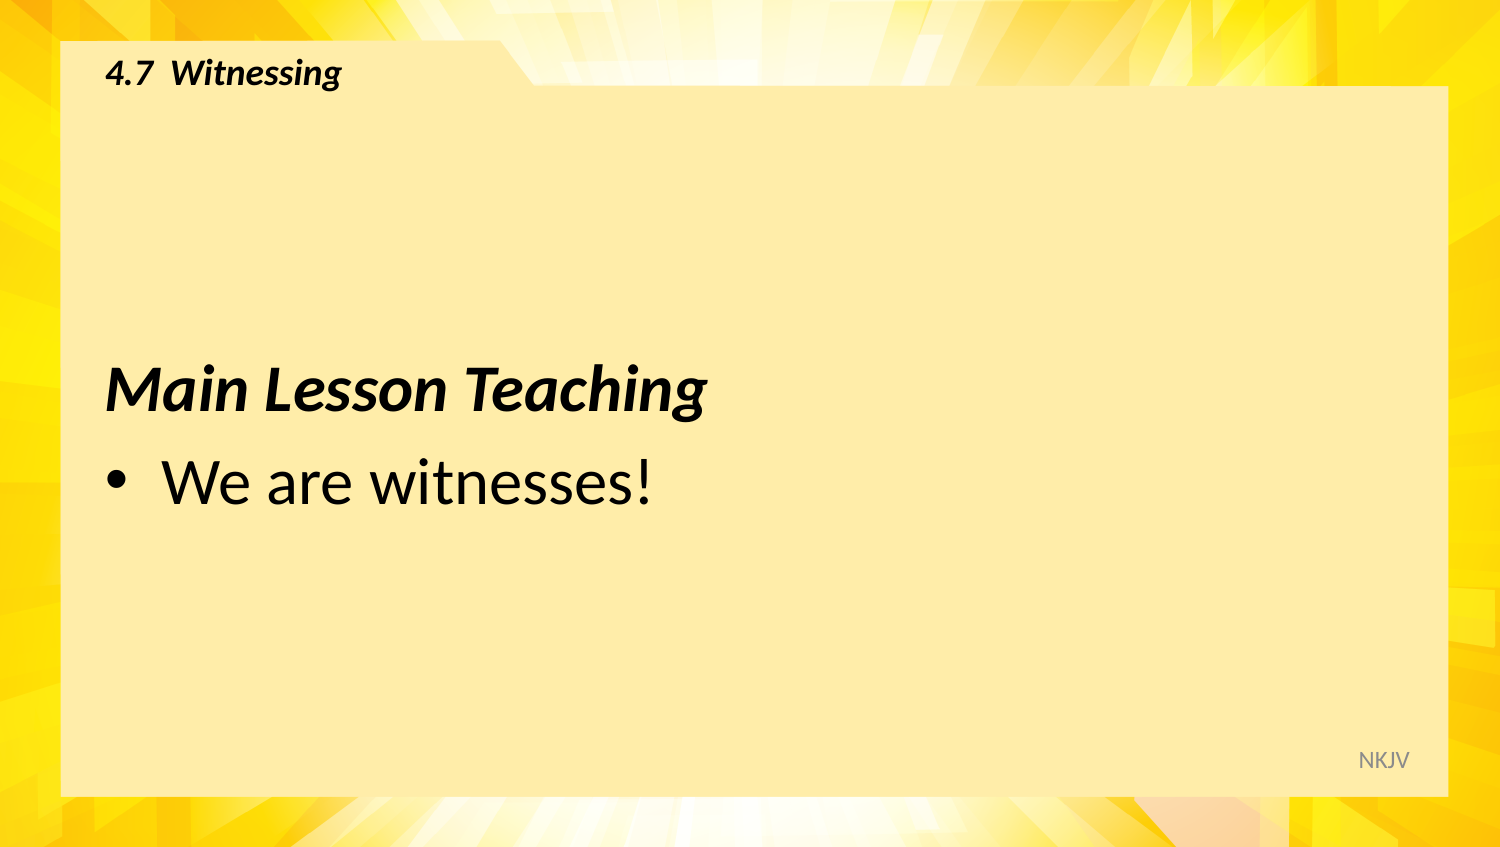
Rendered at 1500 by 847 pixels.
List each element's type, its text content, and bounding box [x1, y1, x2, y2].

footer NKJV [950, 736, 1425, 782]
picture [0, 0, 1500, 847]
title 4.7 Witnessing [89, 33, 1420, 108]
list Main Lesson Teaching We are witnesses! [89, 141, 1403, 722]
